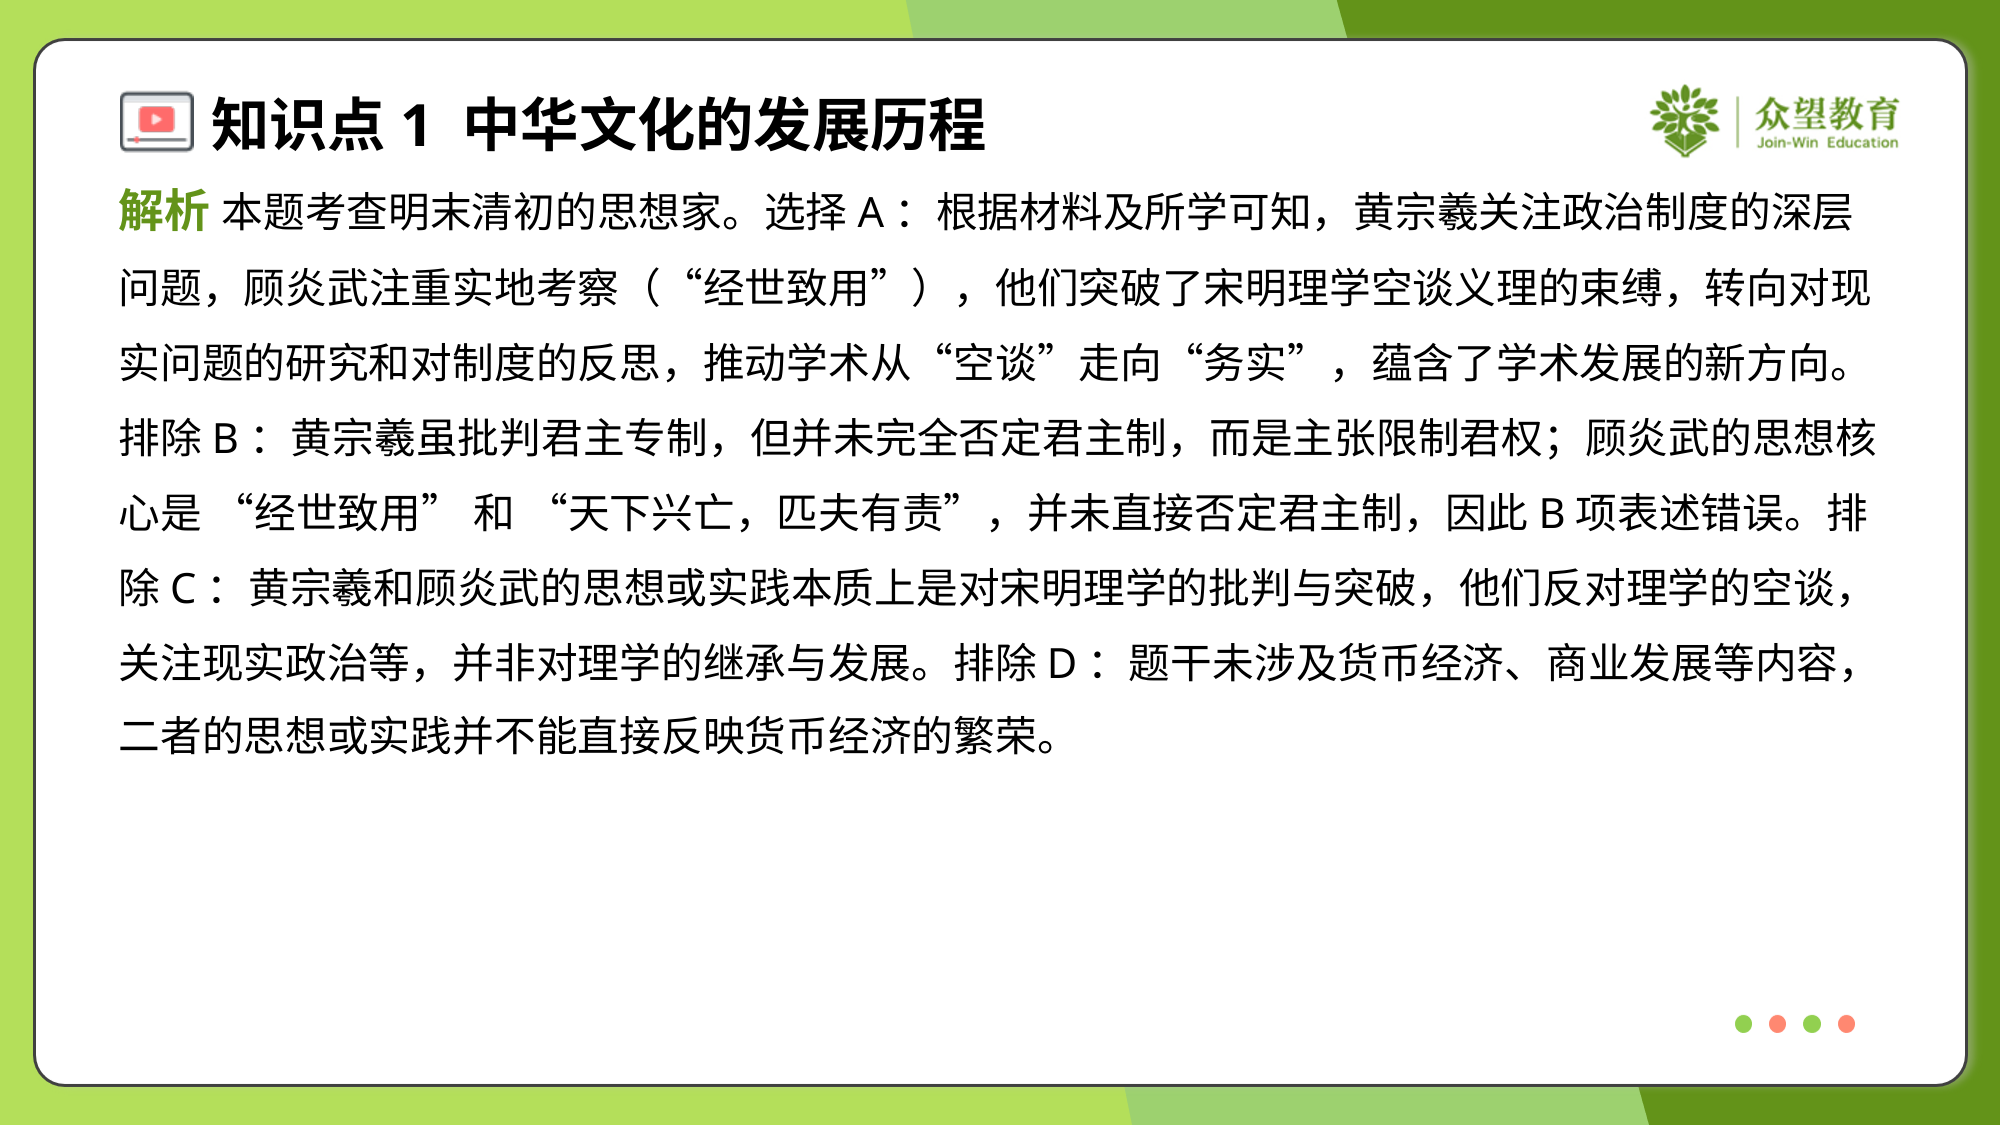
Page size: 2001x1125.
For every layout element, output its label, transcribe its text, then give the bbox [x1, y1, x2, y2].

text_box 解析 本题考查明末清初的思想家。选择A：根据材料及所学可知，黄宗羲关注政治制度的深层 问题，顾炎武注重实地考察（“经世致用”），他们突破了宋明理学空谈义理的束缚，转向对现 实问题的研究和对制度的反思，推动学术从“空谈”走向“务实”，蕴含了学术发展的新方向。 排除B：黄宗羲虽批判君主专制，但并未完全否定君主制，而是主张限制君权；顾炎武的思想核 心是 “经世致用” 和 “天下兴亡，匹夫有责”，并未直接否定君主制，因此B项表述错误。排 除C：黄宗羲和顾炎武的思想或实践本质上是对宋明理学的批判与突破，他们反对理学的空谈， 关注现实政治等，并非对理学的继承与发展。排除D：题干未涉及货币经济、商业发展等内容， 二者的思想或实践并不能直接反映货币经济的繁荣。 [118, 159, 1883, 752]
picture [0, 0, 2000, 1125]
